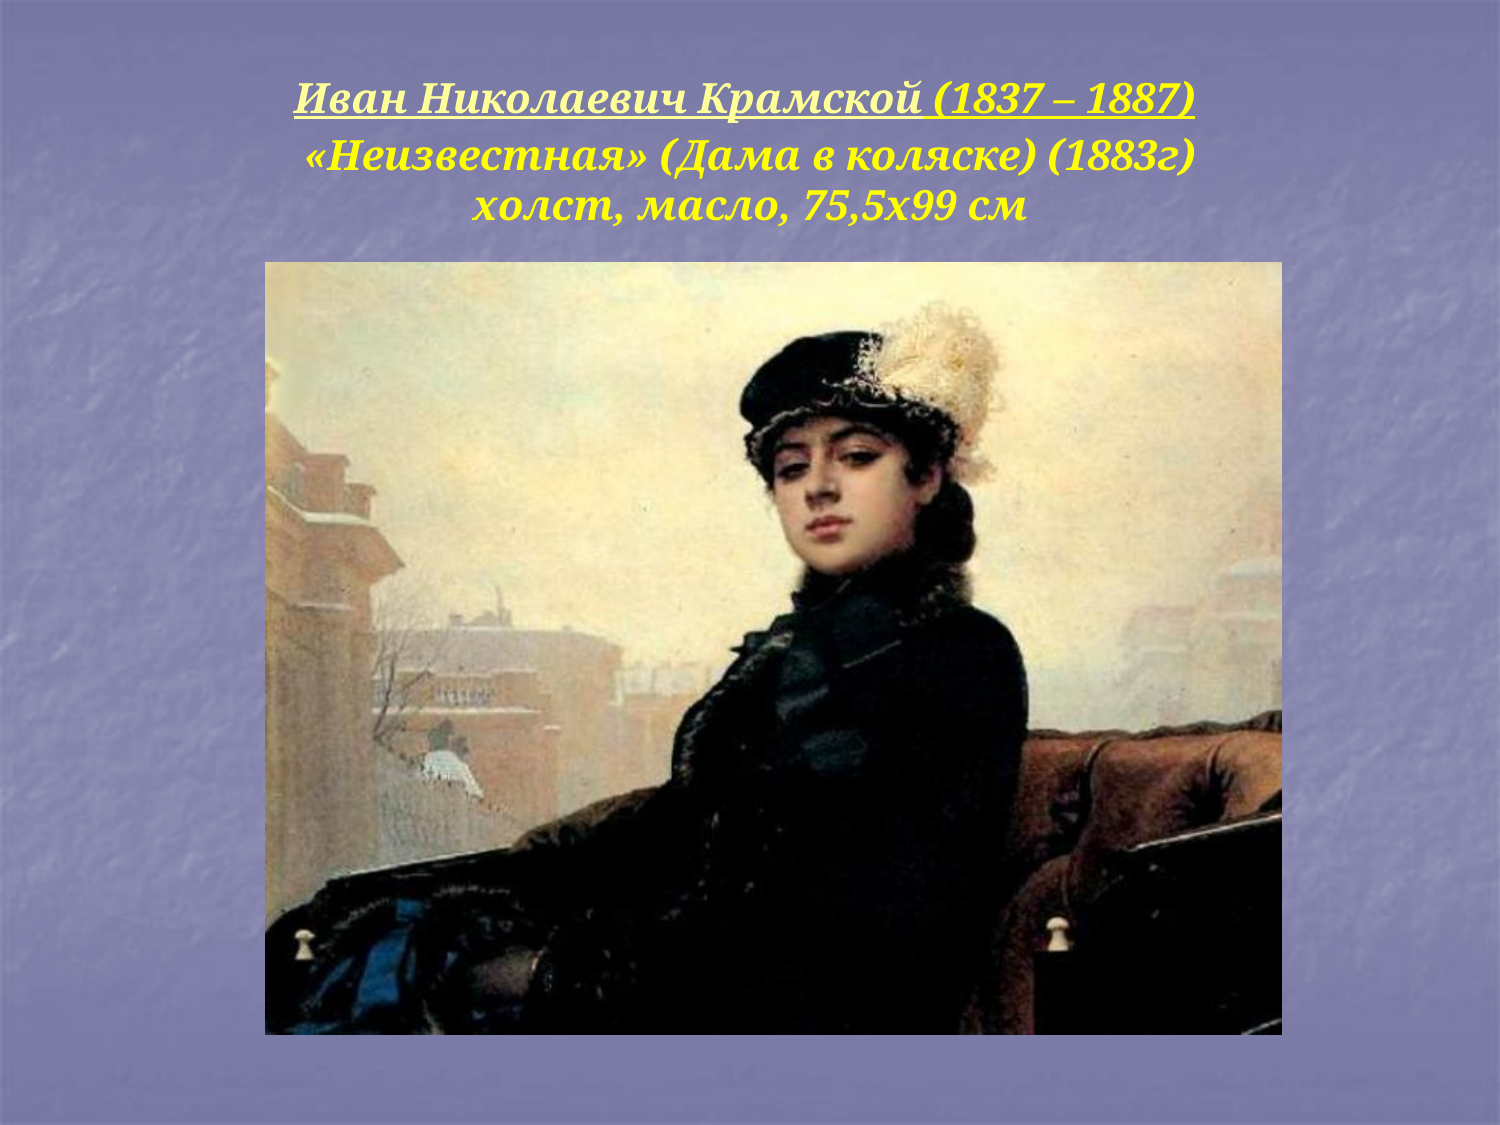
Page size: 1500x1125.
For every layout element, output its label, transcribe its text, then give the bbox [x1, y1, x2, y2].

title Иван Николаевич Крамской (1837 – 1887) «Неизвестная» (Дама в коляске) (1883г) холст, масло, 75,5x99 см [75, 62, 1425, 288]
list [265, 262, 1282, 1036]
